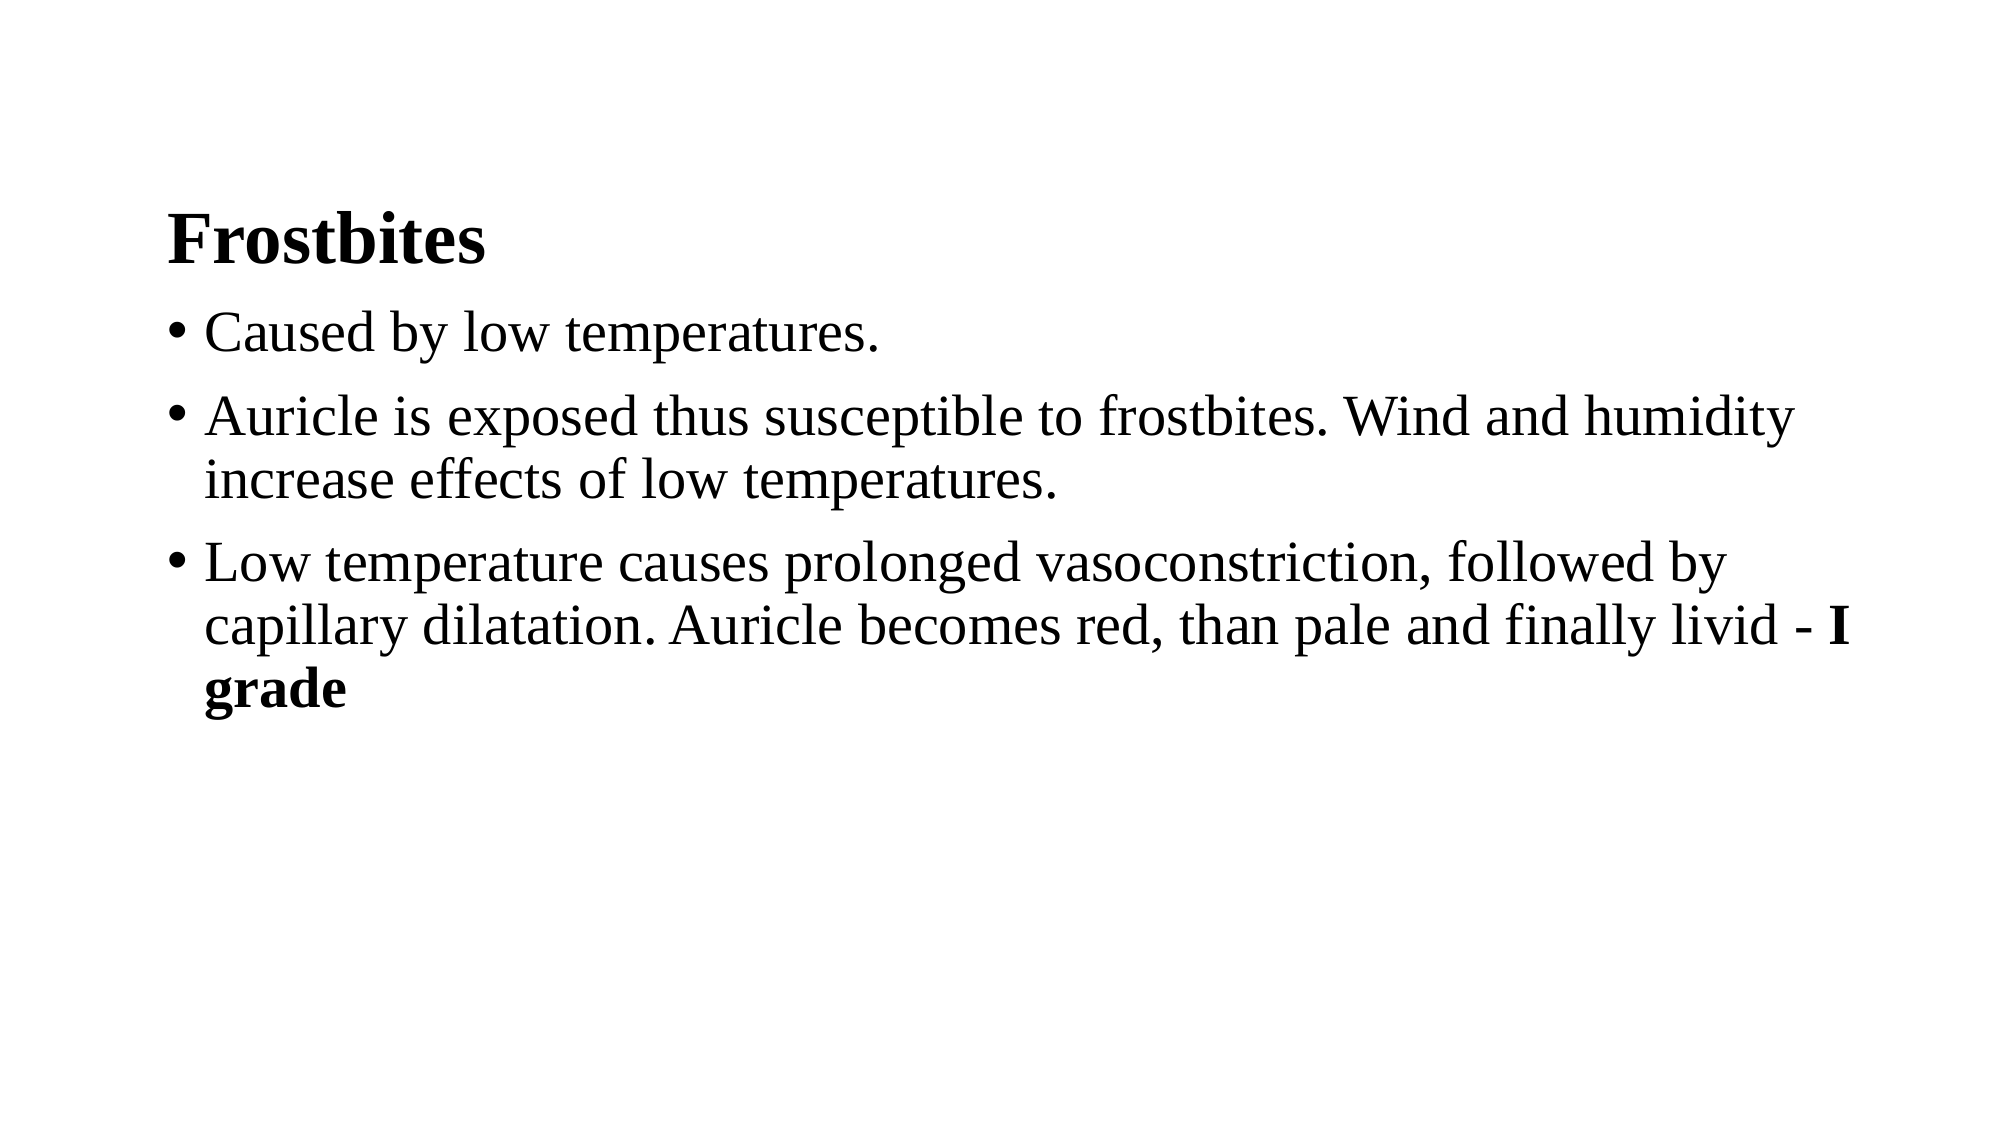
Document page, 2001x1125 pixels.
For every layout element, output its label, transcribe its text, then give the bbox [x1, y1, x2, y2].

list Frostbites Caused by low temperatures. Auricle is exposed thus susceptible to frostbites. Wind and humidity increase effects of low temperatures. Low temperature causes prolonged vasoconstriction, followed by capillary dilatation. Auricle becomes red, than pale and finally livid - I grade [152, 191, 1878, 944]
